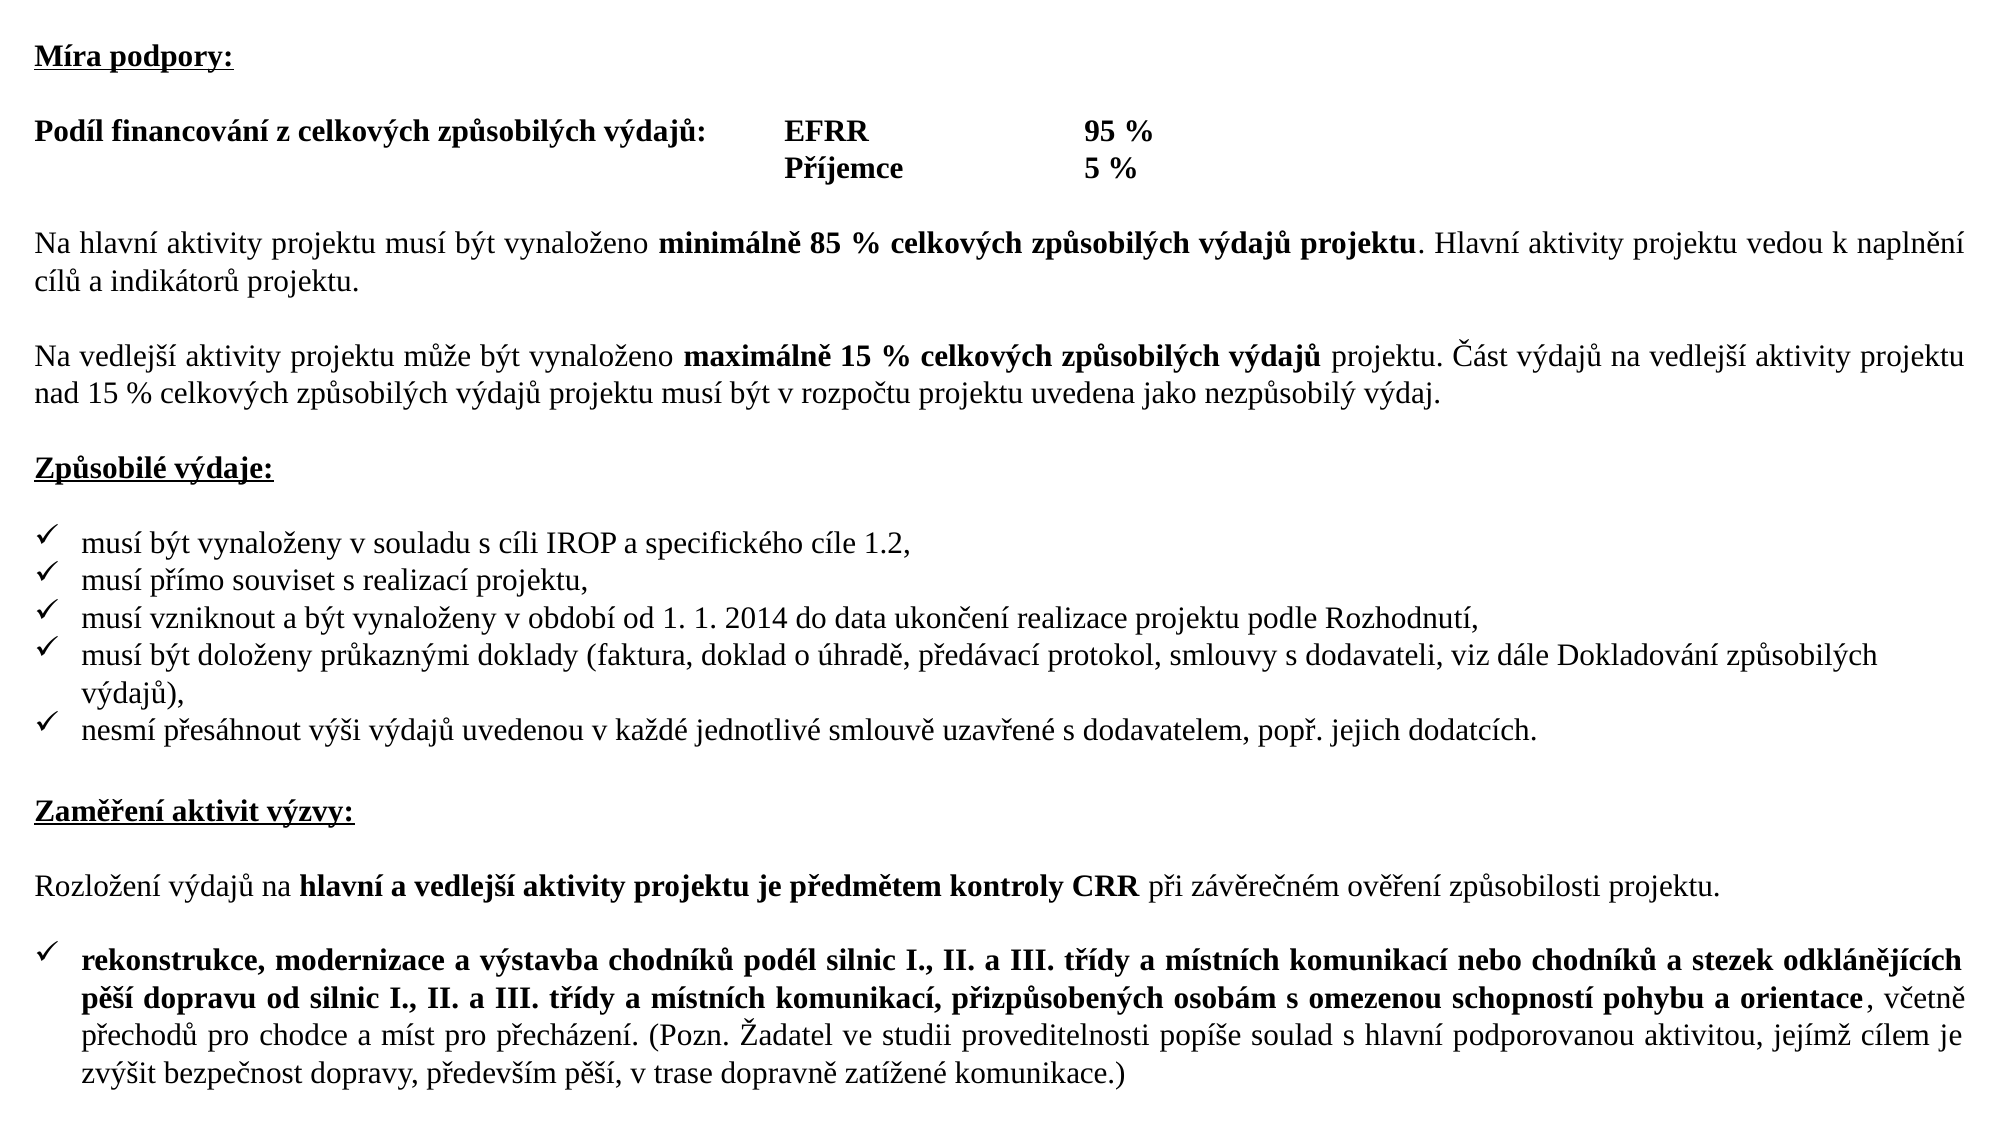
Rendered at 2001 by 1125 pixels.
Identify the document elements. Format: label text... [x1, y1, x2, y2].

text_box Míra podpory: Podíl financování z celkových způsobilých výdajů: EFRR 95 % Příjemce 5 % Na hlavní aktivity projektu musí být vynaloženo minimálně 85 % celkových způsobilých výdajů projektu. Hlavní aktivity projektu vedou k naplnění cílů a indikátorů projektu. Na vedlejší aktivity projektu může být vynaloženo maximálně 15 % celkových způsobilých výdajů projektu. Část výdajů na vedlejší aktivity projektu nad 15 % celkových způsobilých výdajů projektu musí být v rozpočtu projektu uvedena jako nezpůsobilý výdaj. Způsobilé výdaje: musí být vynaloženy v souladu s cíli IROP a specifického cíle 1.2, musí přímo souviset s realizací projektu, musí vzniknout a být vynaloženy v období od 1. 1. 2014 do data ukončení realizace projektu podle Rozhodnutí, musí být doloženy průkaznými doklady (faktura, doklad o úhradě, předávací protokol, smlouvy s dodavateli, viz dále Dokladování způsobilých výdajů), nesmí přesáhnout výši výdajů uvedenou v každé jednotlivé smlouvě uzavřené s dodavatelem, popř. jejich dodatcích. Zaměření aktivit výzvy: Rozložení výdajů na hlavní a vedlejší aktivity projektu je předmětem kontroly CRR při závěrečném ověření způsobilosti projektu. rekonstrukce, modernizace a výstavba chodníků podél silnic I., II. a III. třídy a místních komunikací nebo chodníků a stezek odklánějících pěší dopravu od silnic I., II. a III. třídy a místních komunikací, přizpůsobených osobám s omezenou schopností pohybu a orientace, včetně přechodů pro chodce a míst pro přecházení. (Pozn. Žadatel ve studii proveditelnosti popíše soulad s hlavní podporovanou aktivitou, jejímž cílem je zvýšit bezpečnost dopravy, především pěší, v trase dopravně zatížené komunikace.) [19, 28, 1981, 1097]
